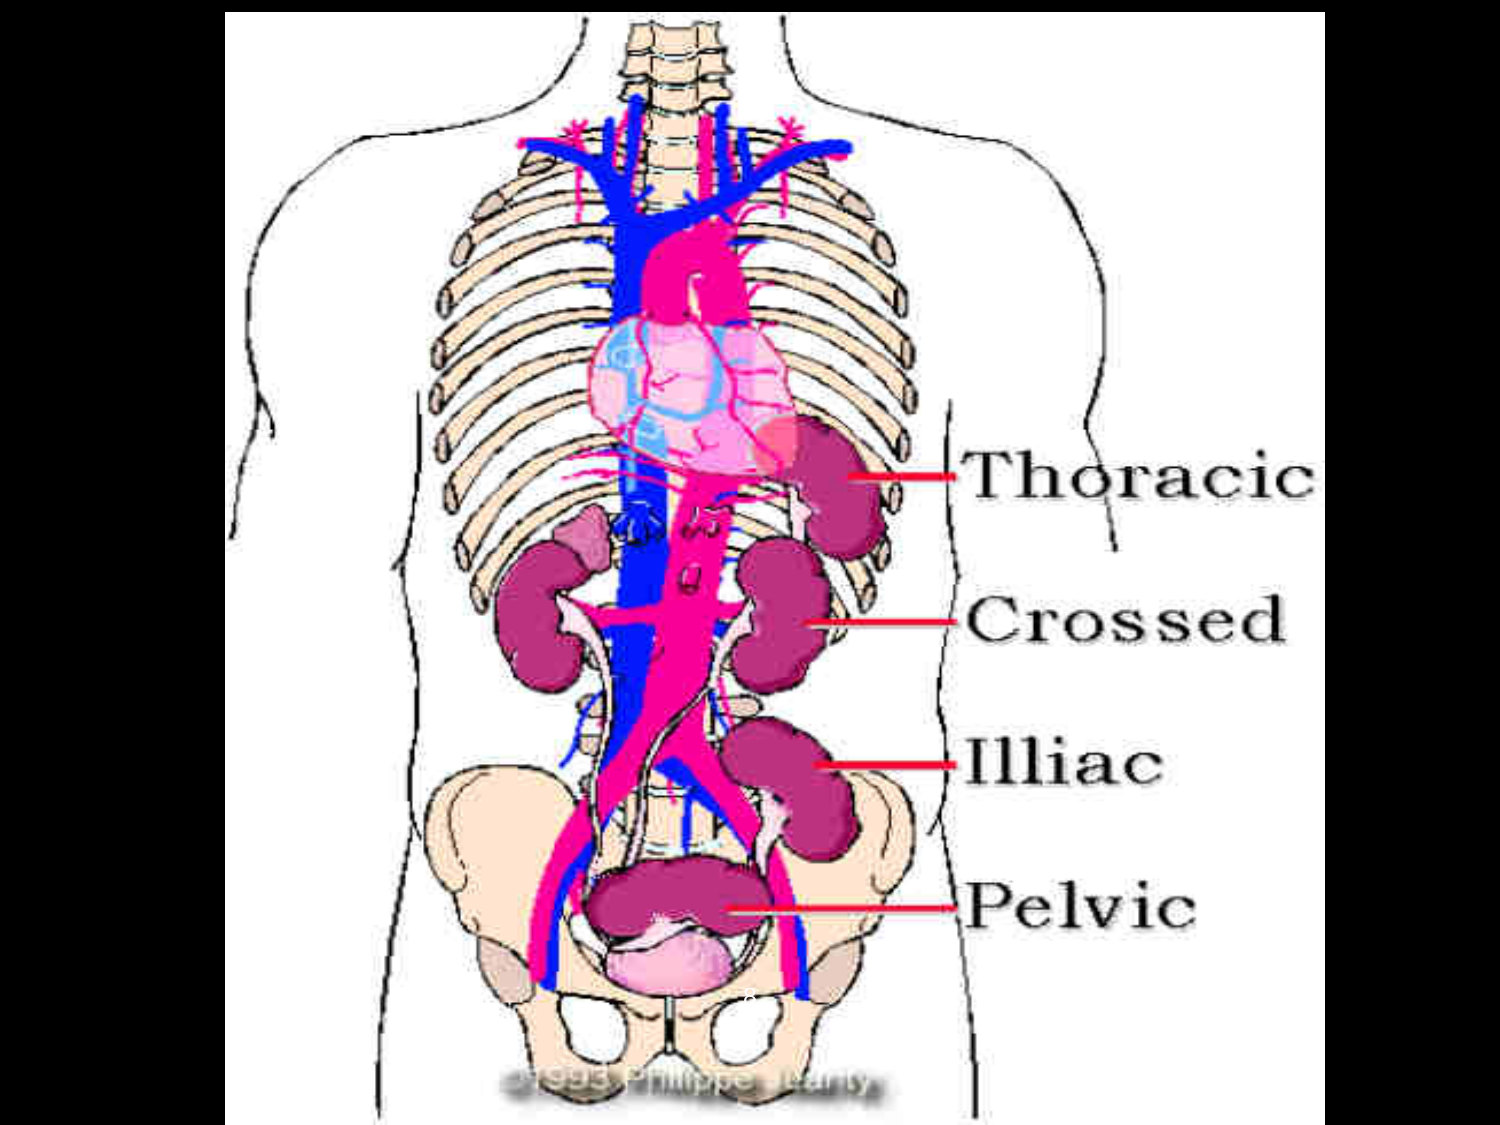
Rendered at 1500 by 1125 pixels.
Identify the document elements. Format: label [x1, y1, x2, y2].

picture [224, 12, 1326, 1125]
